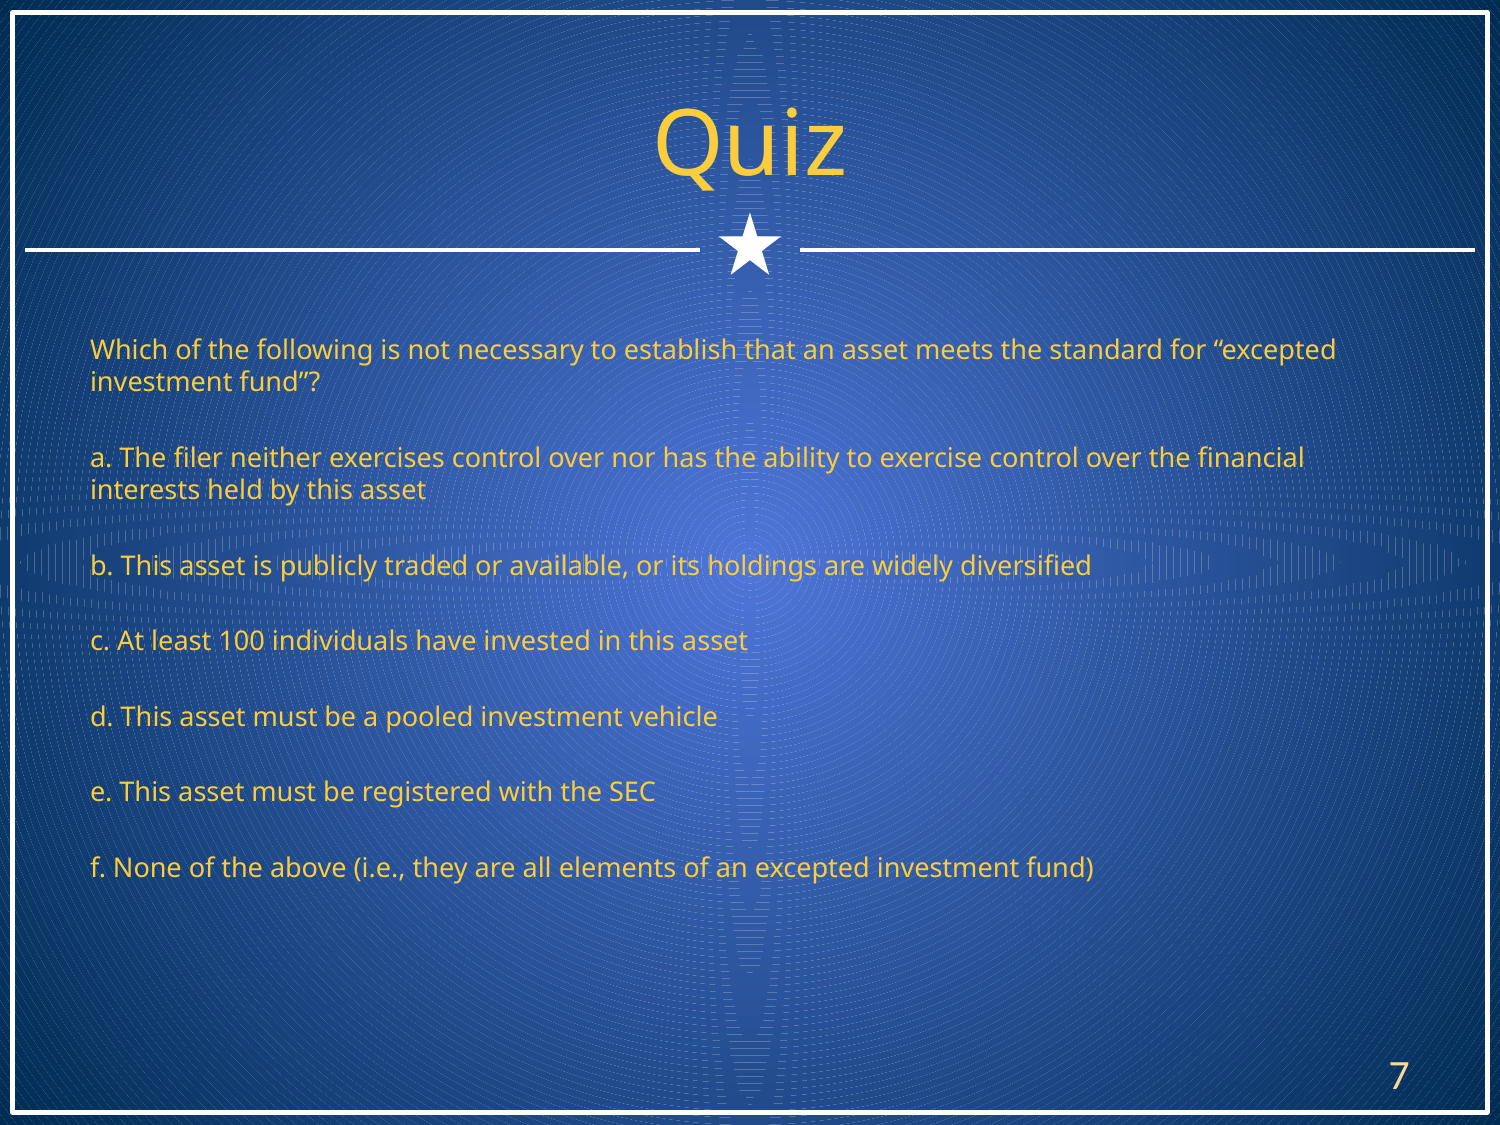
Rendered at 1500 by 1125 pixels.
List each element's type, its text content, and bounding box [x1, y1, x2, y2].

list Which of the following is not necessary to establish that an asset meets the standard for “excepted investment fund”? a. The filer neither exercises control over nor has the ability to exercise control over the financial interests held by this asset b. This asset is publicly traded or available, or its holdings are widely diversified c. At least 100 individuals have invested in this asset d. This asset must be a pooled investment vehicle e. This asset must be registered with the SEC f. None of the above (i.e., they are all elements of an excepted investment fund) [75, 324, 1425, 1005]
slide_number 7 [1074, 1042, 1425, 1103]
title Quiz [75, 45, 1425, 233]
